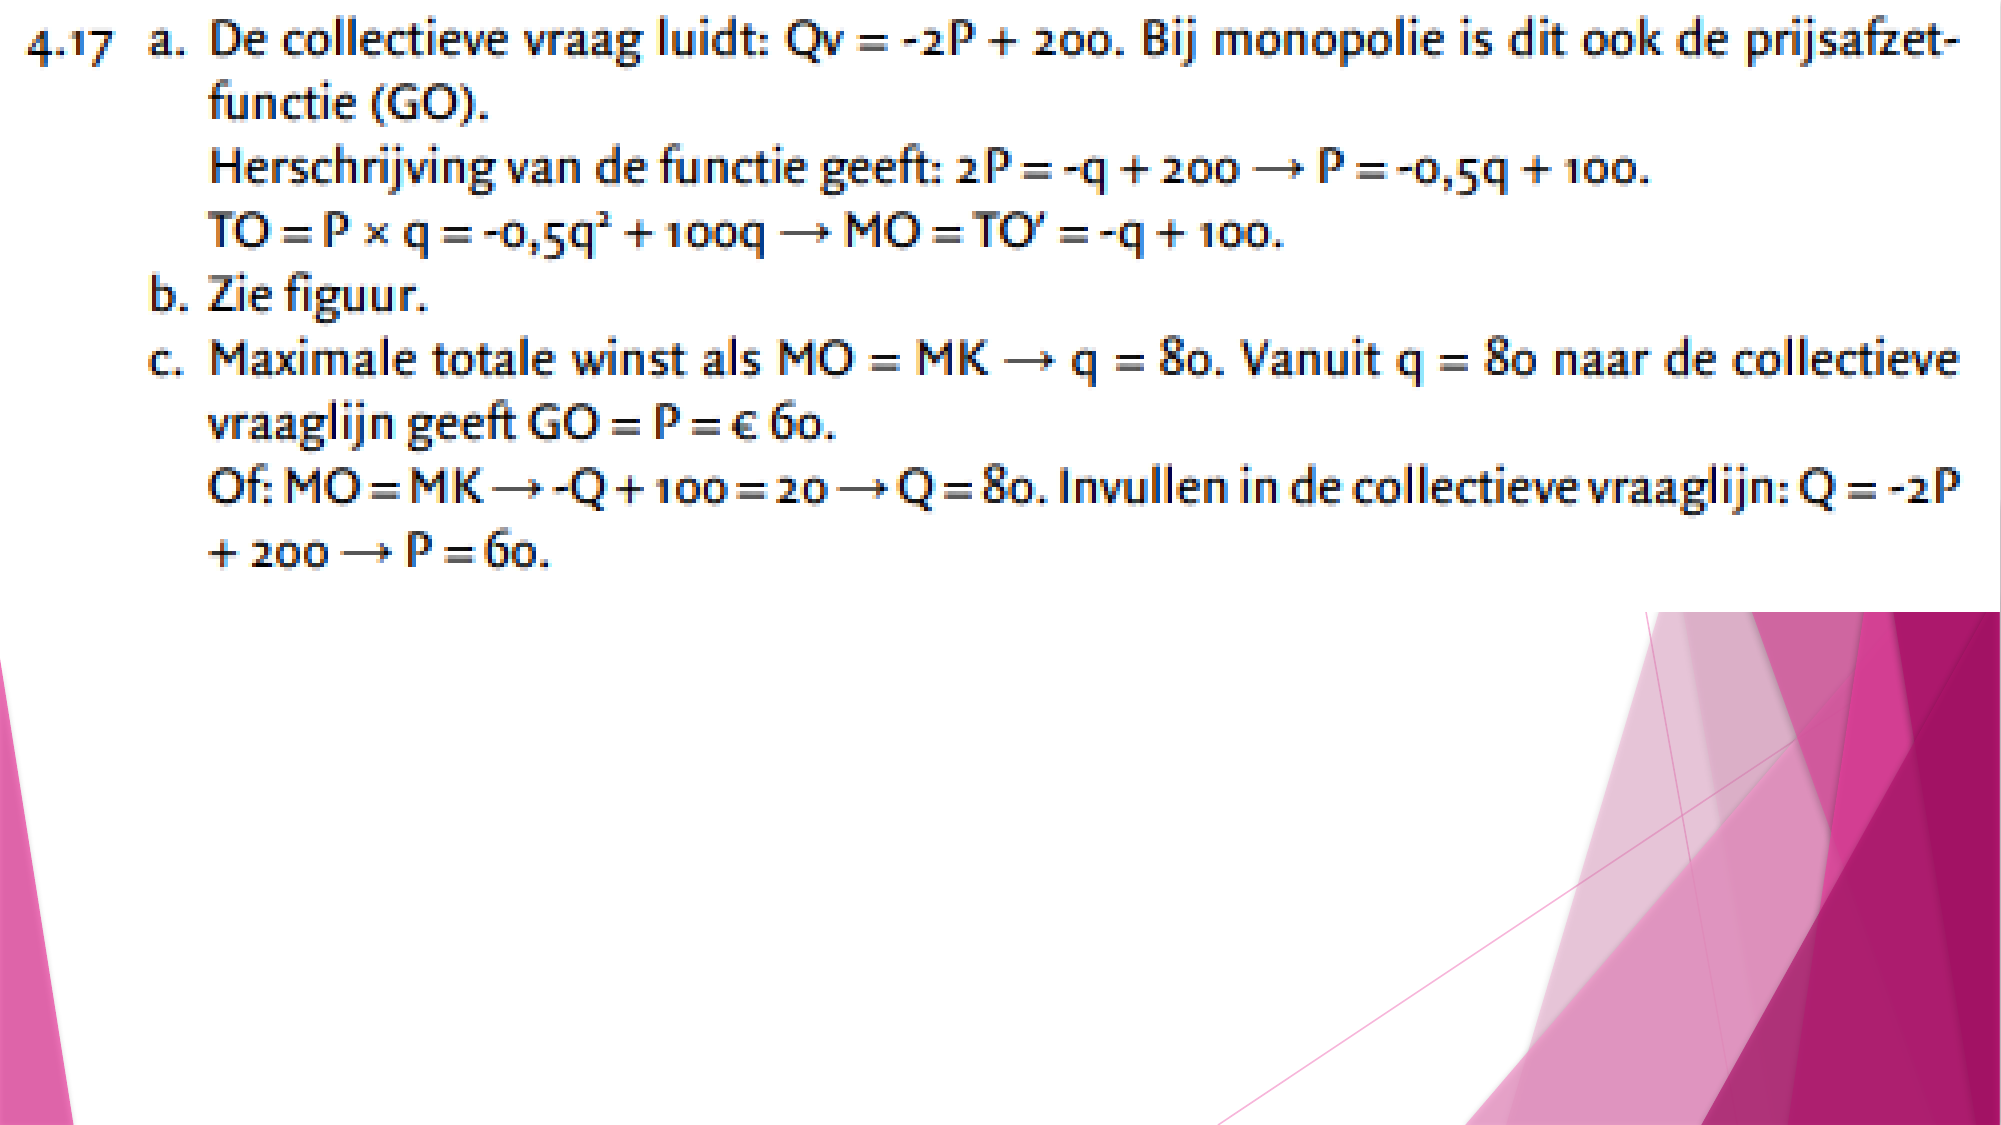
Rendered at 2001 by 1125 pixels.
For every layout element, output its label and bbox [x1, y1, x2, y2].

picture [0, 0, 2000, 613]
